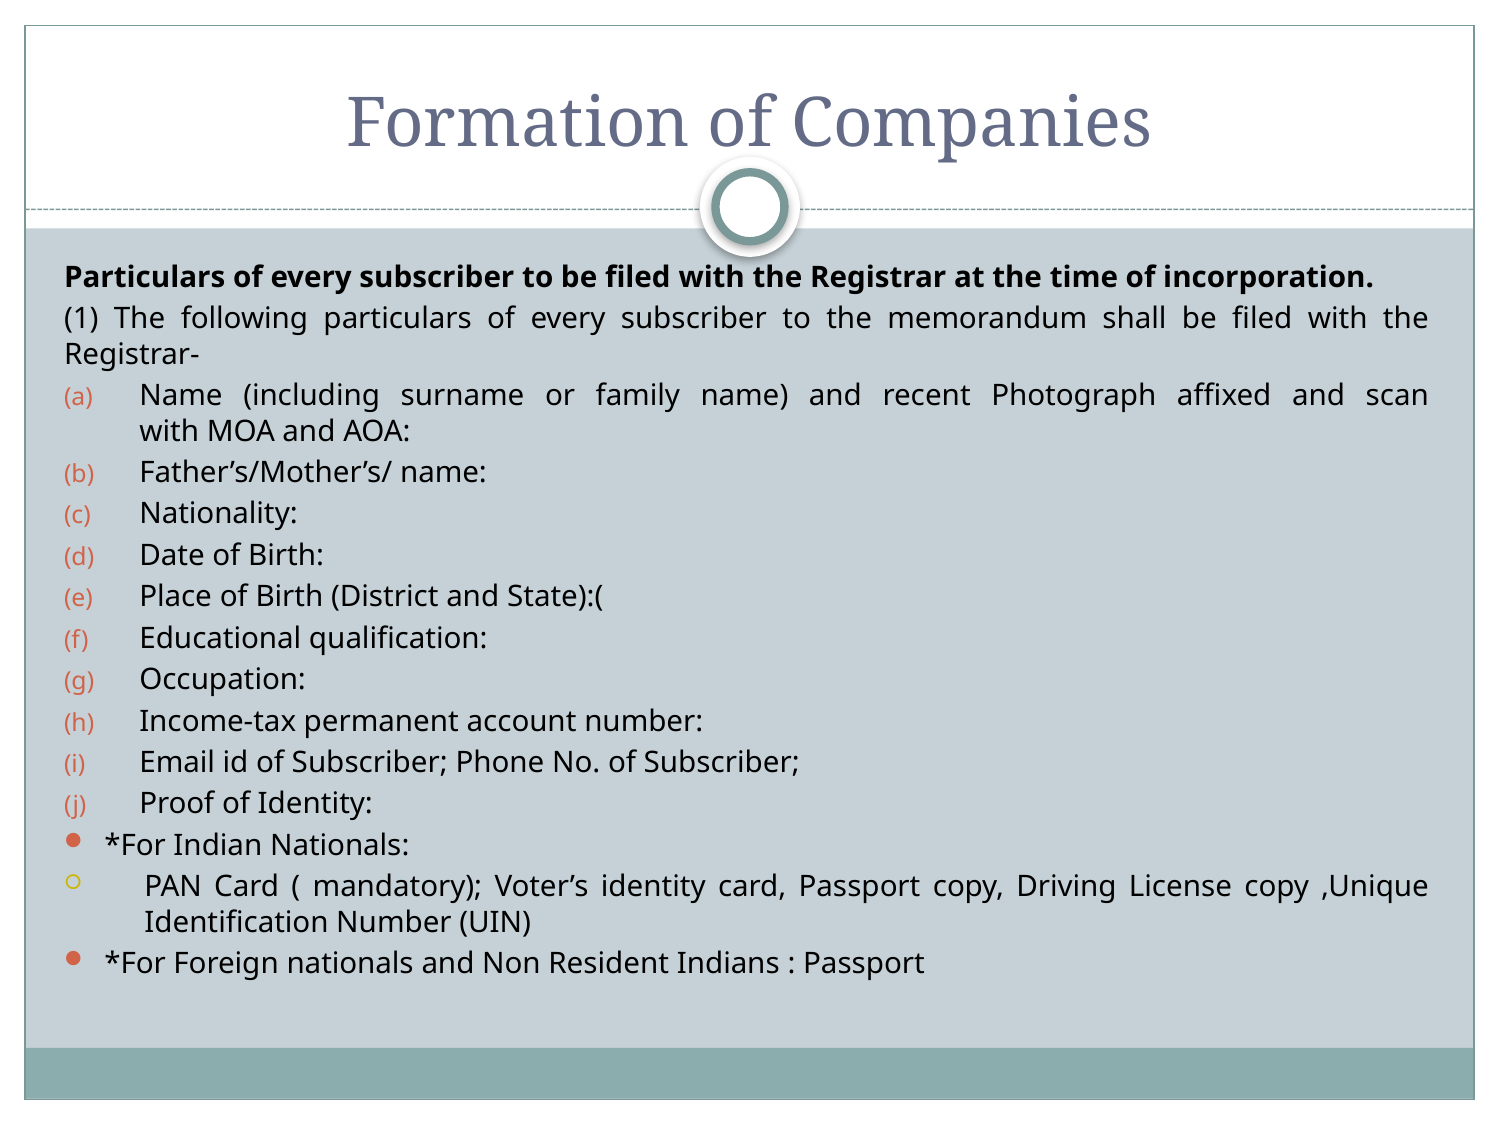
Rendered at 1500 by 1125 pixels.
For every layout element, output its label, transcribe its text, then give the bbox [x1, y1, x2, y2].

list Particulars of every subscriber to be filed with the Registrar at the time of incorporation. (1) The following particulars of every subscriber to the memorandum shall be filed with the Registrar- Name (including surname or family name) and recent Photograph affixed and scan with MOA and AOA: Father’s/Mother’s/ name: Nationality: Date of Birth: Place of Birth (District and State):( Educational qualification: Occupation: Income-tax permanent account number: Email id of Subscriber; Phone No. of Subscriber; Proof of Identity: *For Indian Nationals: PAN Card ( mandatory); Voter’s identity card, Passport copy, Driving License copy ,Unique Identification Number (UIN) *For Foreign nationals and Non Resident Indians : Passport [49, 250, 1445, 1001]
text_box Formation of Companies [50, 42, 1450, 168]
